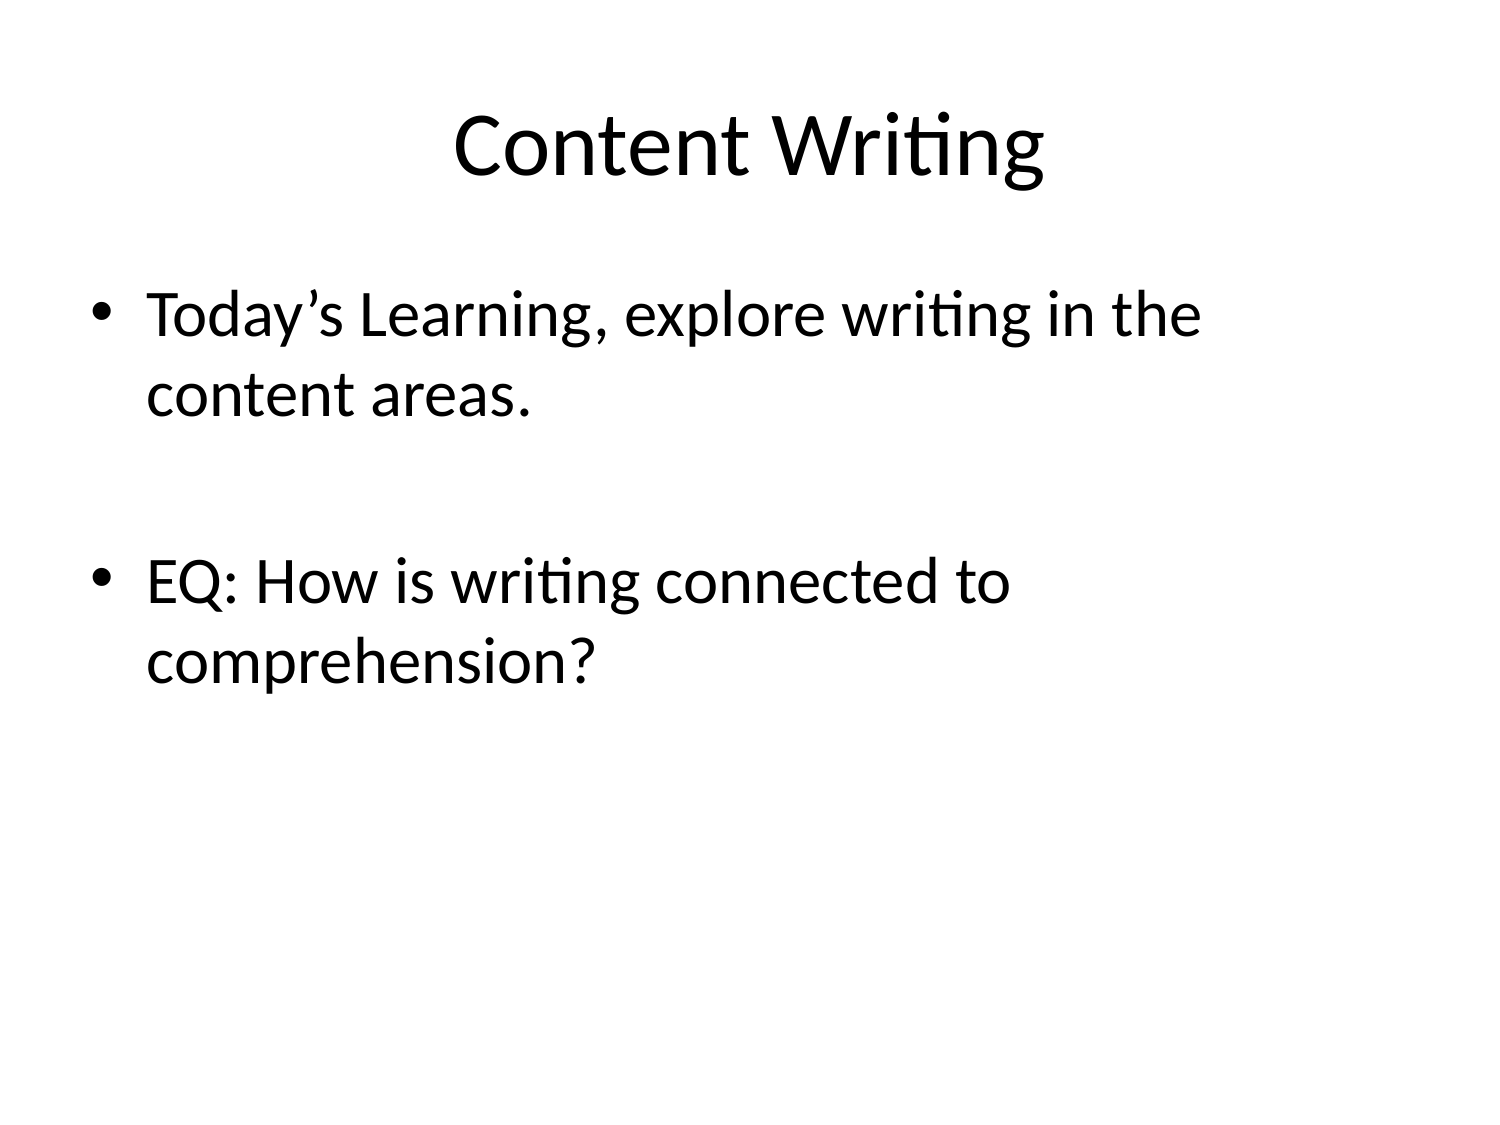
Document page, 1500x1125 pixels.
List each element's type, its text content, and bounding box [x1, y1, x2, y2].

list Today’s Learning, explore writing in the content areas. EQ: How is writing connected to comprehension? [75, 262, 1425, 1005]
title Content Writing [75, 45, 1425, 233]
